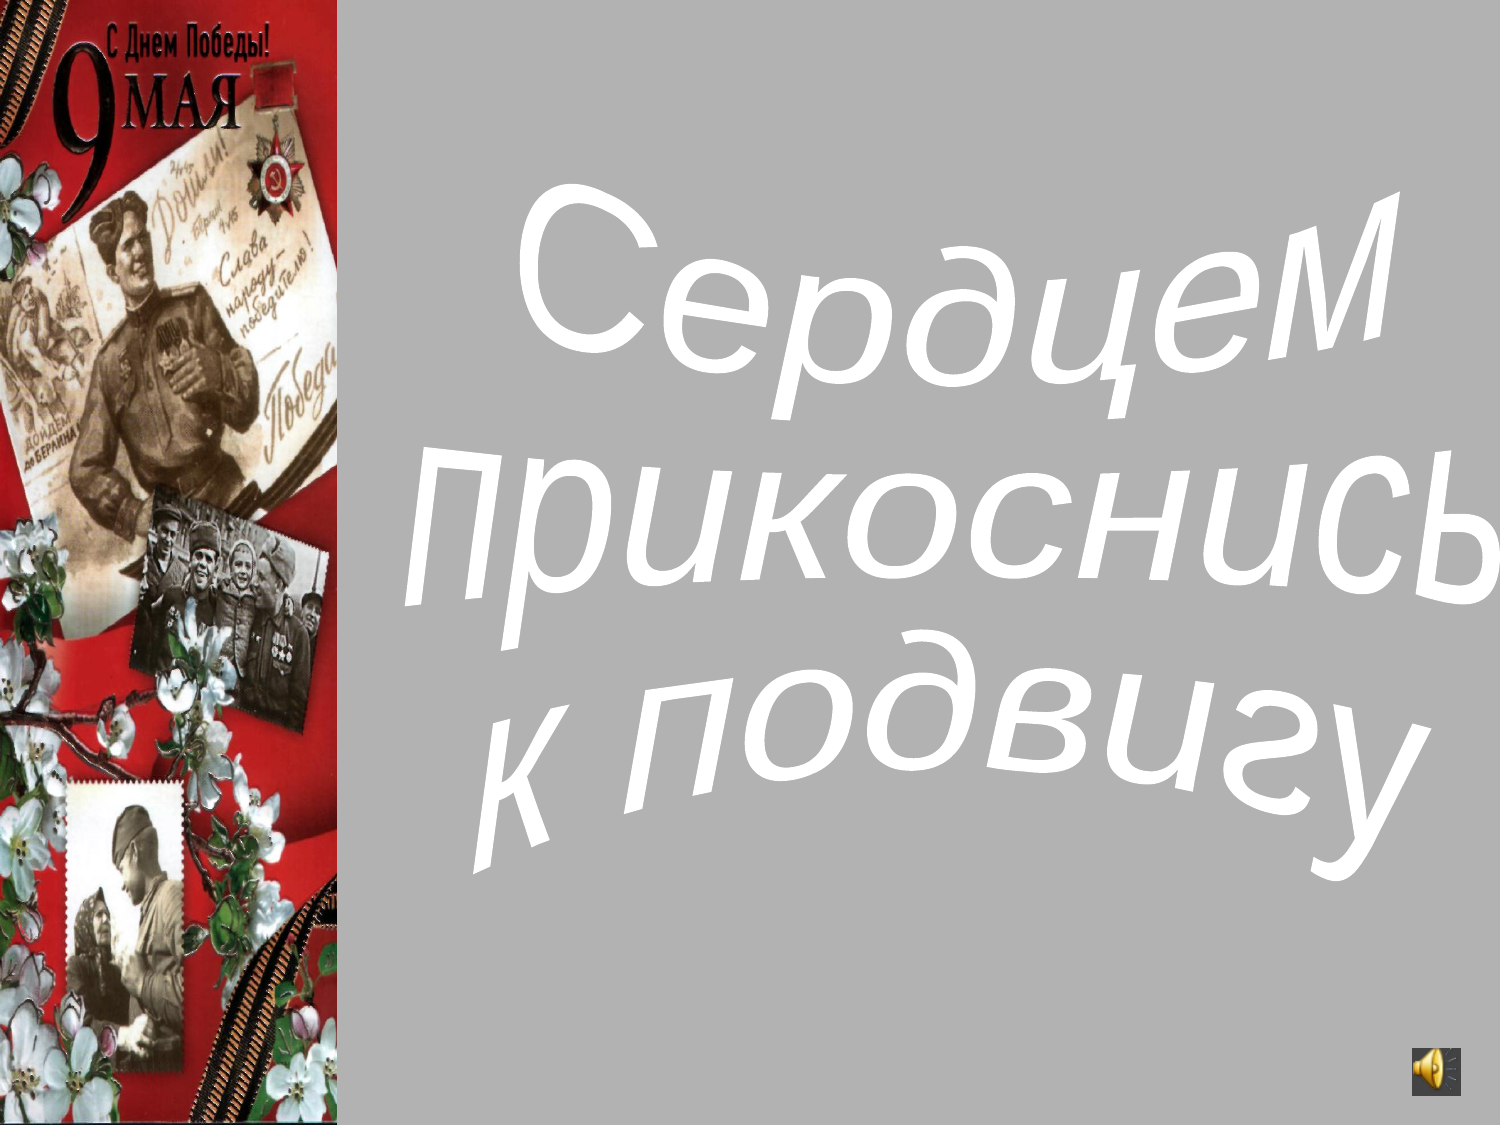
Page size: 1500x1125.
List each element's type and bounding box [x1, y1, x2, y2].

picture [1411, 1046, 1462, 1098]
picture [0, 0, 337, 1125]
